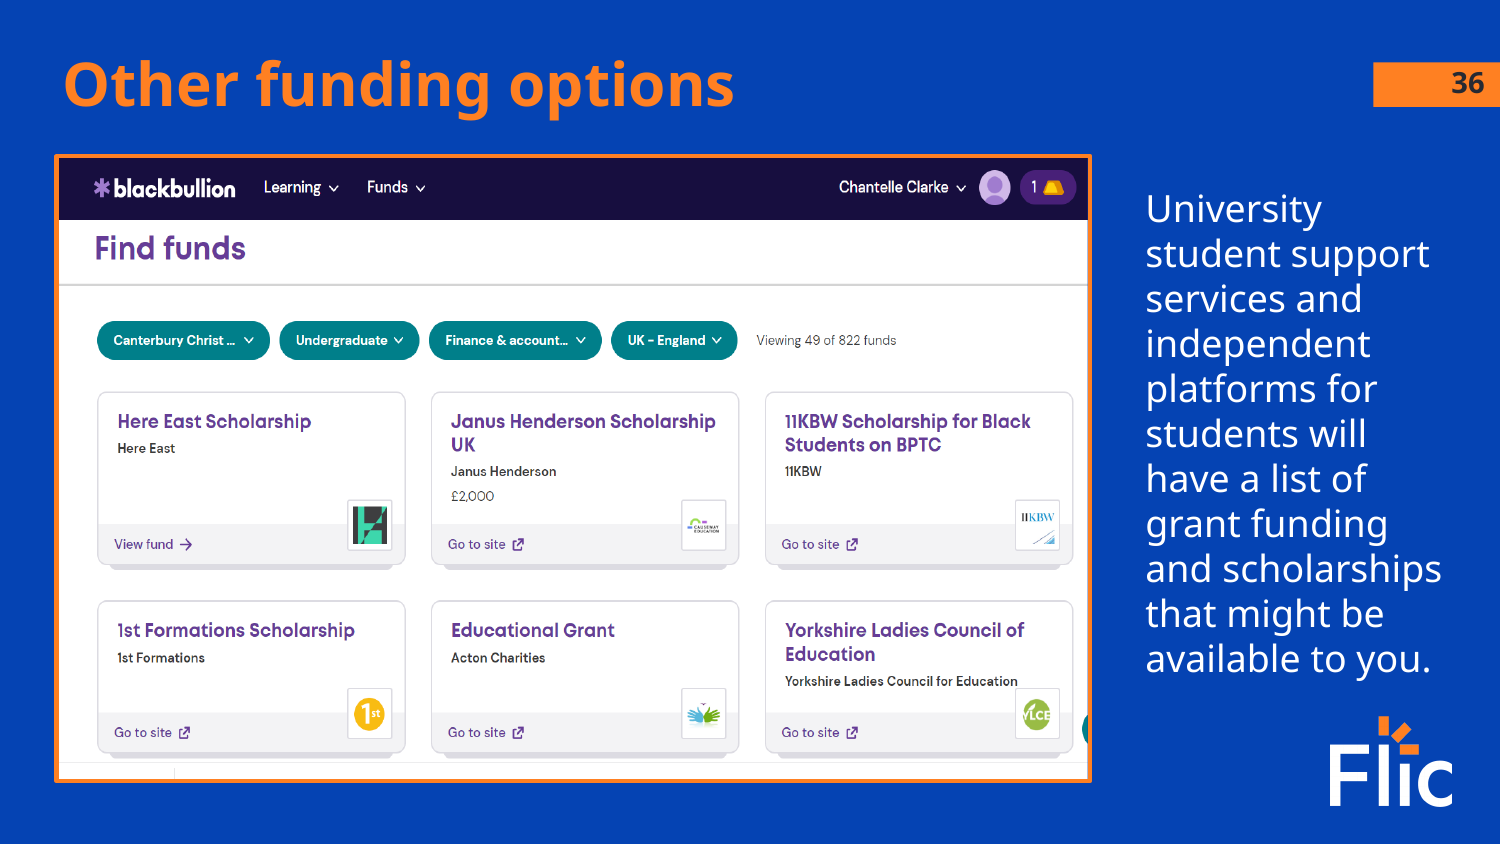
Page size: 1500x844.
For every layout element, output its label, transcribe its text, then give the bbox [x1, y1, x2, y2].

slide_number 36 [1410, 49, 1500, 115]
text_box University student support services and independent platforms for students will have a list of grant funding and scholarships that might be available to you. [1130, 169, 1463, 695]
title Other funding options [47, 39, 1336, 125]
picture [58, 158, 1088, 779]
picture [1330, 716, 1452, 807]
